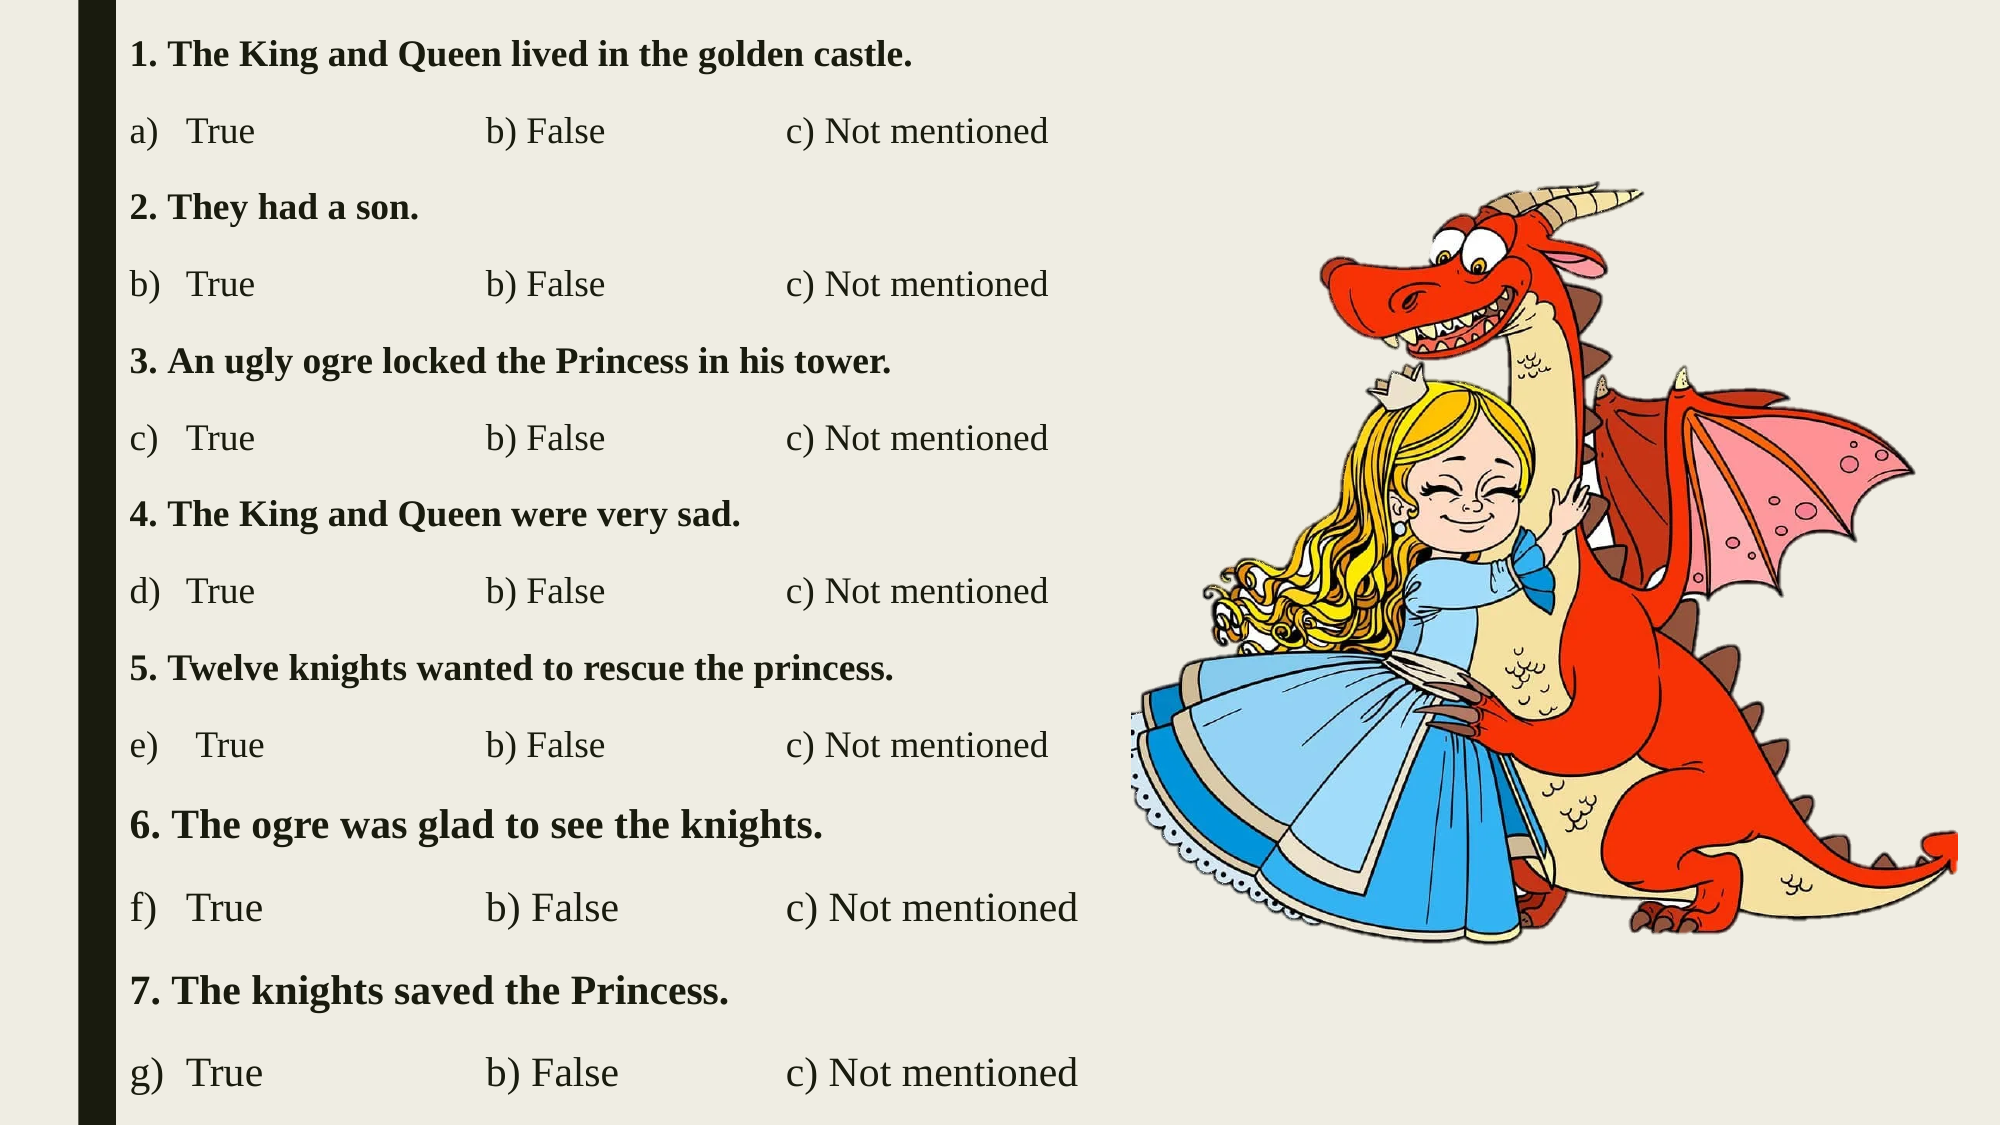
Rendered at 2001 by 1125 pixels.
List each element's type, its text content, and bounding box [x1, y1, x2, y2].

picture [1131, 144, 1967, 981]
list 1. The King and Queen lived in the golden castle. True b) False c) Not mentioned 2. They had a son. True b) False c) Not mentioned 3. An ugly ogre locked the Princess in his tower. True b) False c) Not mentioned 4. The King and Queen were very sad. True b) False c) Not mentioned 5. Twelve knights wanted to rescue the princess. True b) False c) Not mentioned 6. The ogre was glad to see the knights. True b) False c) Not mentioned 7. The knights saved the Princess. True b) False c) Not mentioned [114, 14, 1855, 1111]
